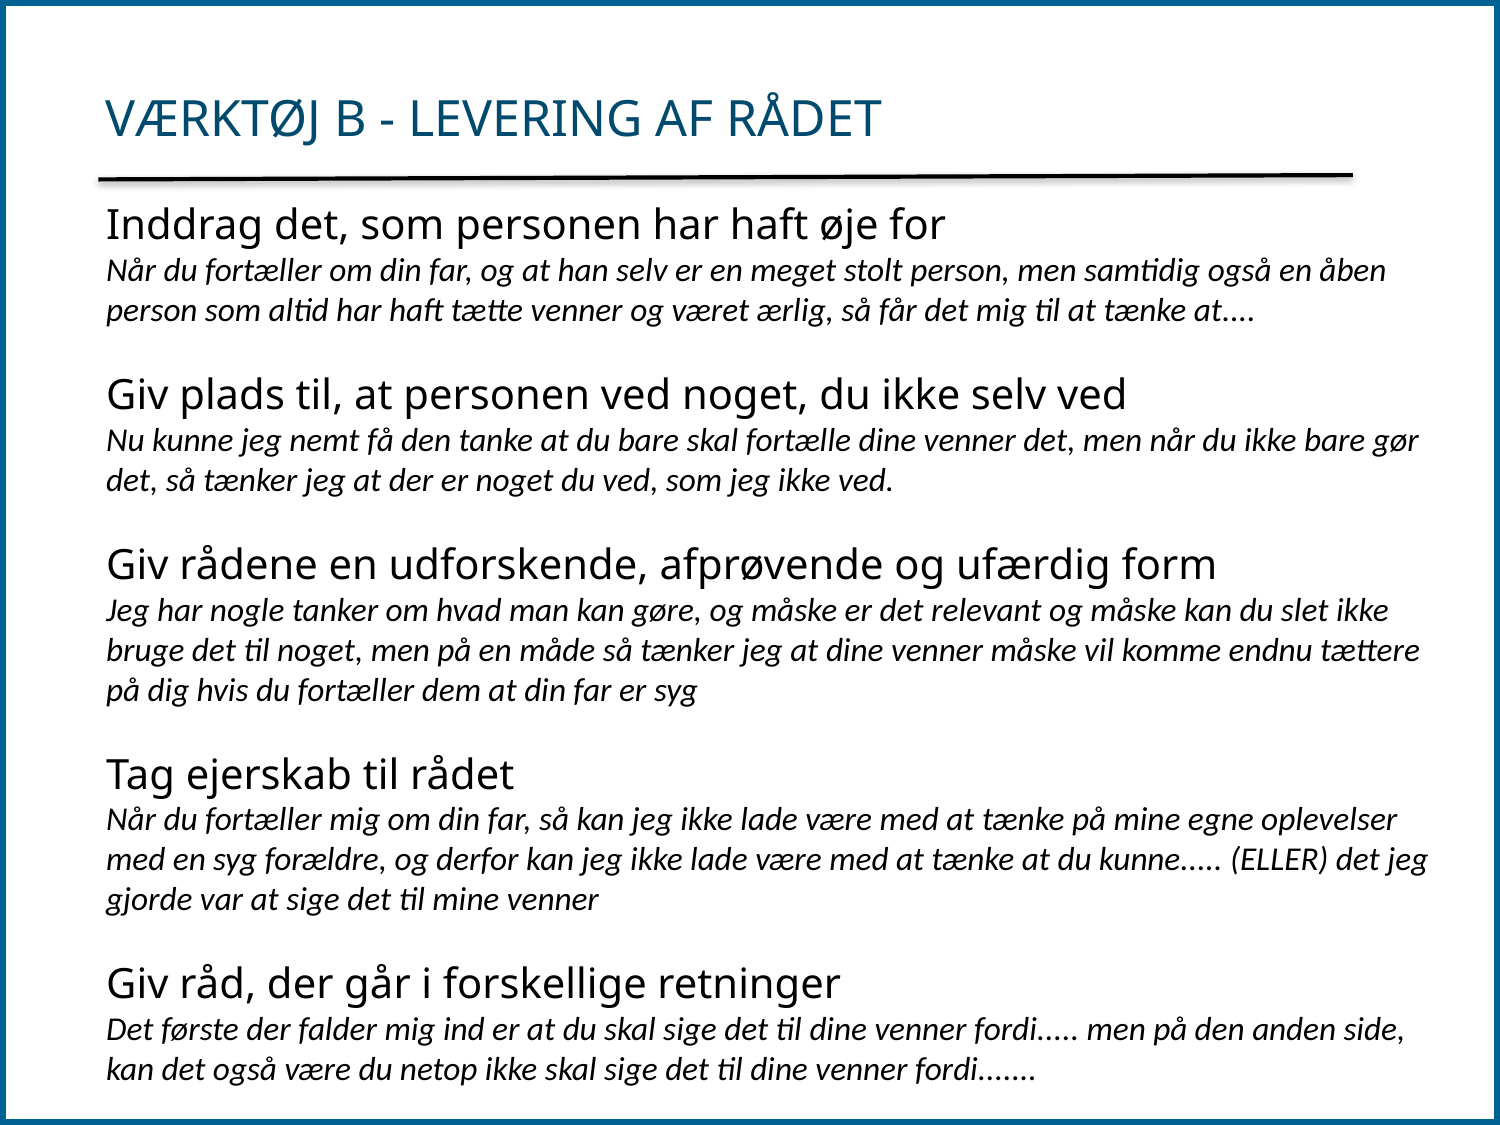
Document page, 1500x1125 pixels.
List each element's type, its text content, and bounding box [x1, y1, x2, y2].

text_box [98, 174, 1354, 180]
title Værktøj B - levering af rådet [97, 78, 1409, 172]
text_box Inddrag det, som personen har haft øje for Når du fortæller om din far, og at han selv er en meget stolt person, men samtidig også en åben person som altid har haft tætte venner og været ærlig, så får det mig til at tænke at.... Giv plads til, at personen ved noget, du ikke selv ved Nu kunne jeg nemt få den tanke at du bare skal fortælle dine venner det, men når du ikke bare gør det, så tænker jeg at der er noget du ved, som jeg ikke ved. Giv rådene en udforskende, afprøvende og ufærdig form Jeg har nogle tanker om hvad man kan gøre, og måske er det relevant og måske kan du slet ikke bruge det til noget, men på en måde så tænker jeg at dine venner måske vil komme endnu tættere på dig hvis du fortæller dem at din far er syg Tag ejerskab til rådet Når du fortæller mig om din far, så kan jeg ikke lade være med at tænke på mine egne oplevelser med en syg forældre, og derfor kan jeg ikke lade være med at tænke at du kunne..... (ELLER) det jeg gjorde var at sige det til mine venner Giv råd, der går i forskellige retninger Det første der falder mig ind er at du skal sige det til dine venner fordi..... men på den anden side, kan det også være du netop ikke skal sige det til dine venner fordi....... [98, 190, 1441, 1125]
